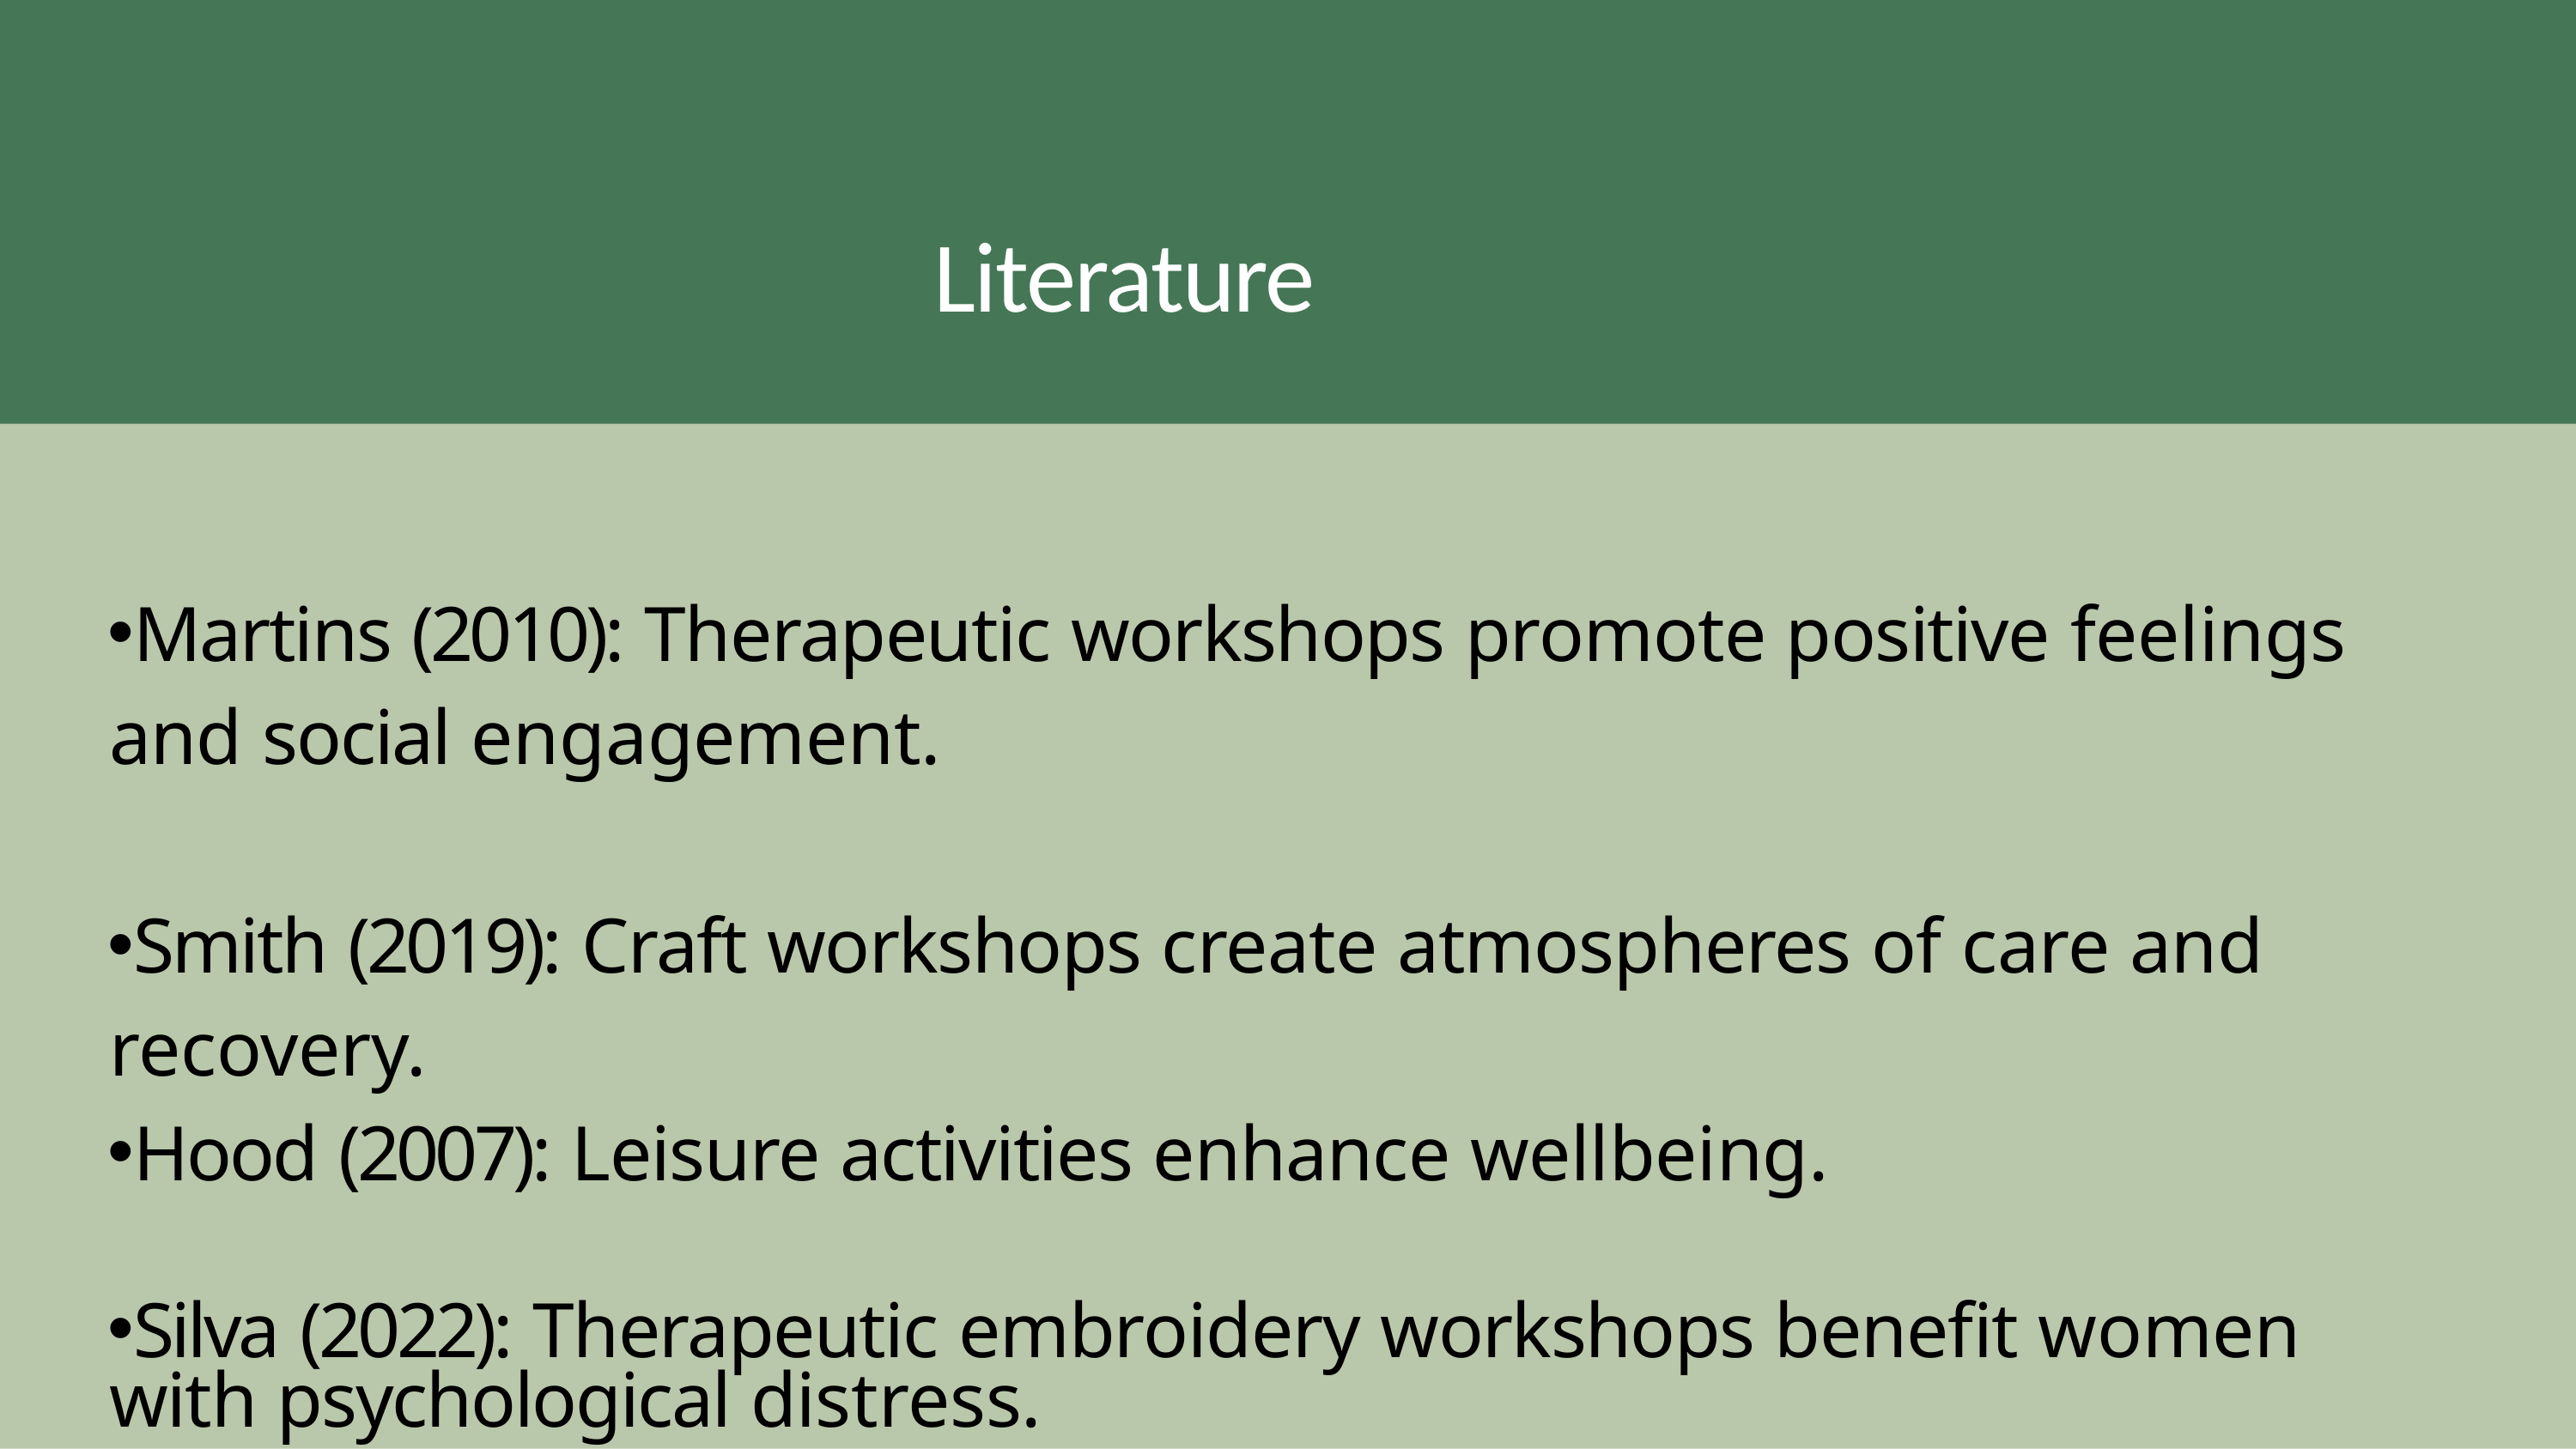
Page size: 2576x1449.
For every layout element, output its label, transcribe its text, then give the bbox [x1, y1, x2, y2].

text_box [0, 0, 2576, 424]
text_box [0, 424, 2576, 1449]
list Martins (2010): Therapeutic workshops promote positive feelings and social engagement. Smith (2019): Craft workshops create atmospheres of care and recovery. Hood (2007): Leisure activities enhance wellbeing. Silva (2022): Therapeutic embroidery workshops benefit women with psychological distress. Collective Findings: Therapeutic repair workshops in circular fashion enhance wellbeing through positive emotions, social engagement, and personal resource development. [107, 572, 2458, 1449]
title Literature [932, 149, 1347, 394]
